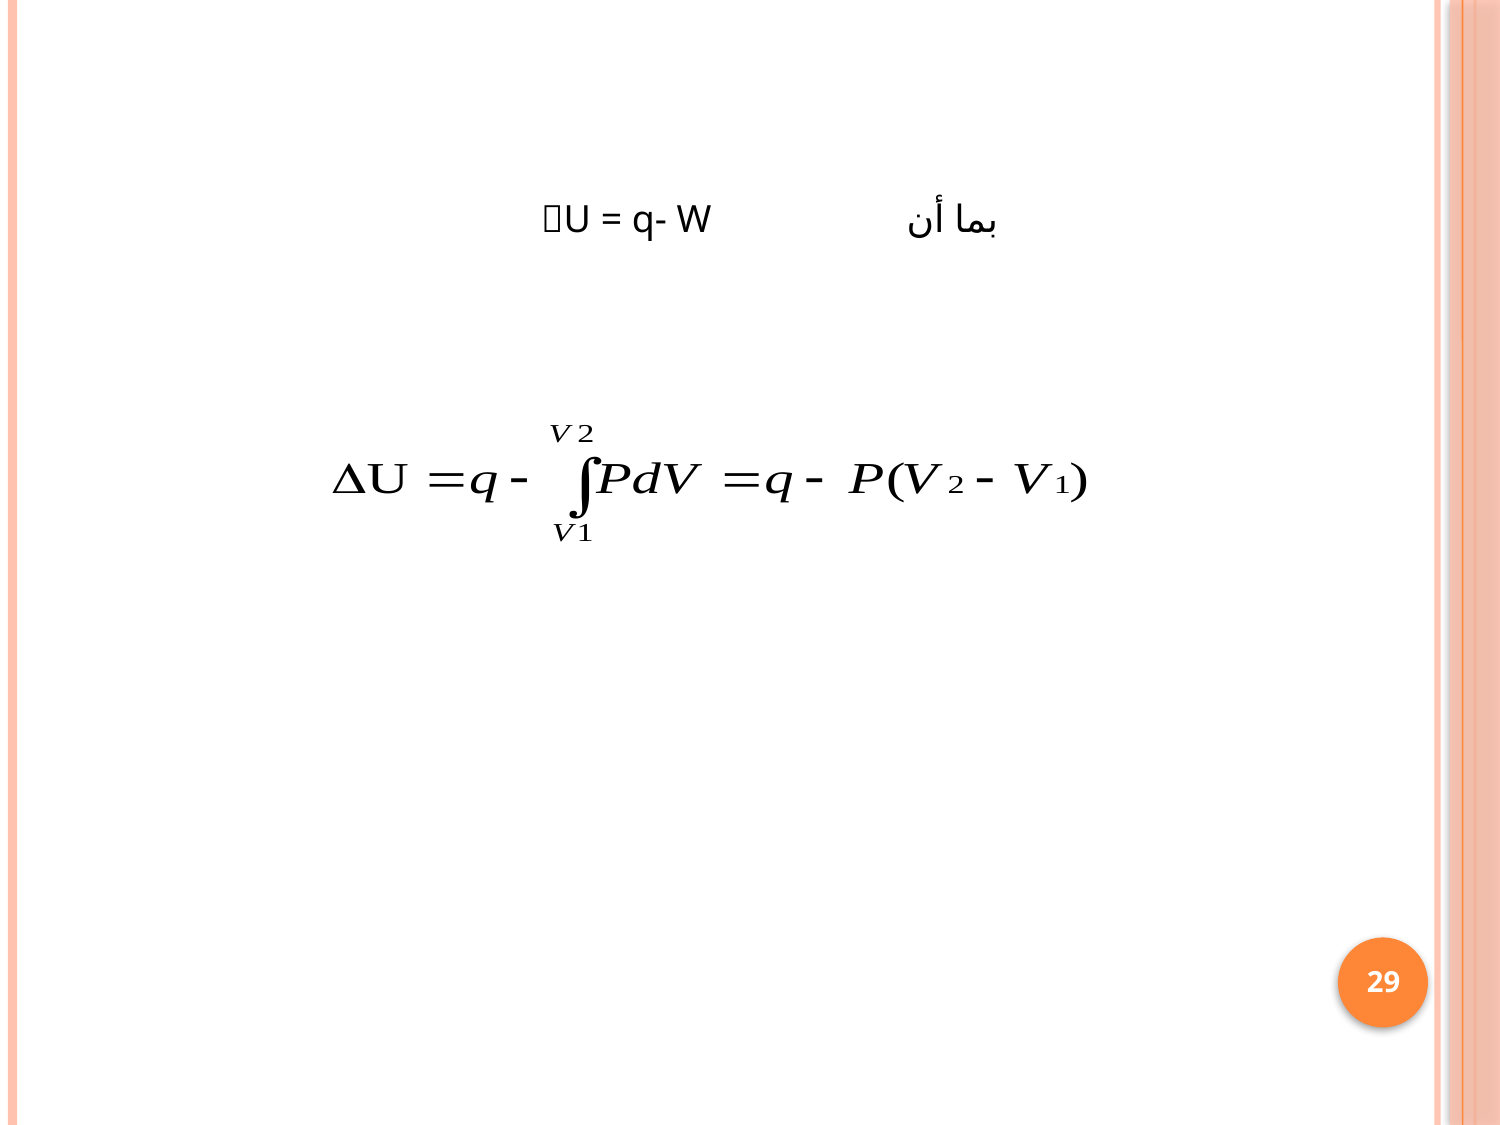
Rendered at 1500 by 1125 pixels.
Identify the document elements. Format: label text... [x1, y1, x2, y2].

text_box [321, 411, 1099, 553]
slide_number 29 [1333, 940, 1434, 1027]
text_box بما أن U = q- W [525, 187, 1013, 248]
